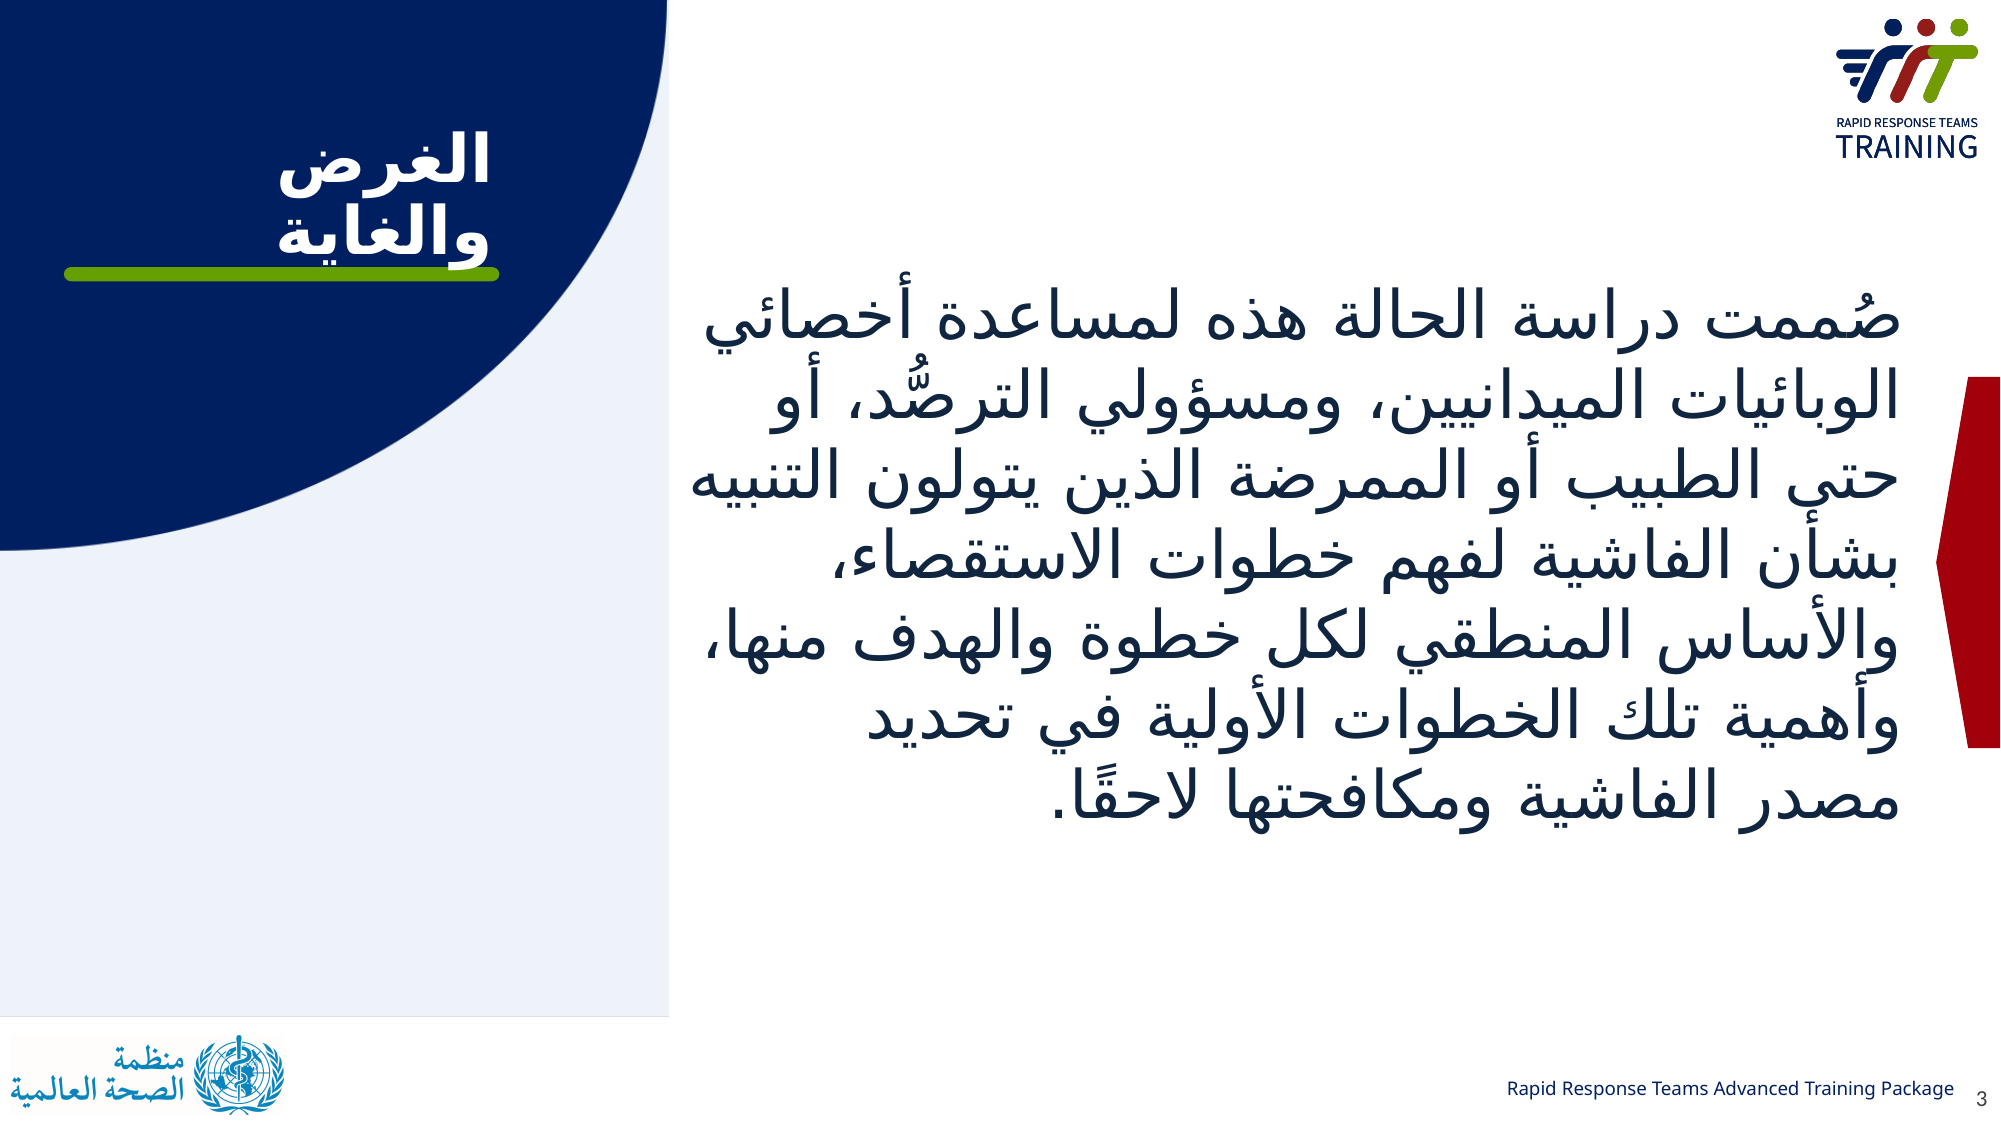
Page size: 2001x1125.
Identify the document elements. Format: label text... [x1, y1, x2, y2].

picture [241, 1050, 247, 1059]
list صُممت دراسة الحالة هذه لمساعدة أخصائي الوبائيات الميدانيين، ومسؤولي الترصُّد، أو حتى الطبيب أو الممرضة الذين يتولون التنبيه بشأن الفاشية لفهم خطوات الاستقصاء، والأساس المنطقي لكل خطوة والهدف منها، وأهمية تلك الخطوات الأولية في تحديد مصدر الفاشية ومكافحتها لاحقًا. [675, 263, 1912, 904]
picture [0, 0, 669, 1018]
picture [1835, 19, 1978, 167]
picture [11, 1035, 284, 1115]
title الغرض والغاية [53, 102, 502, 292]
